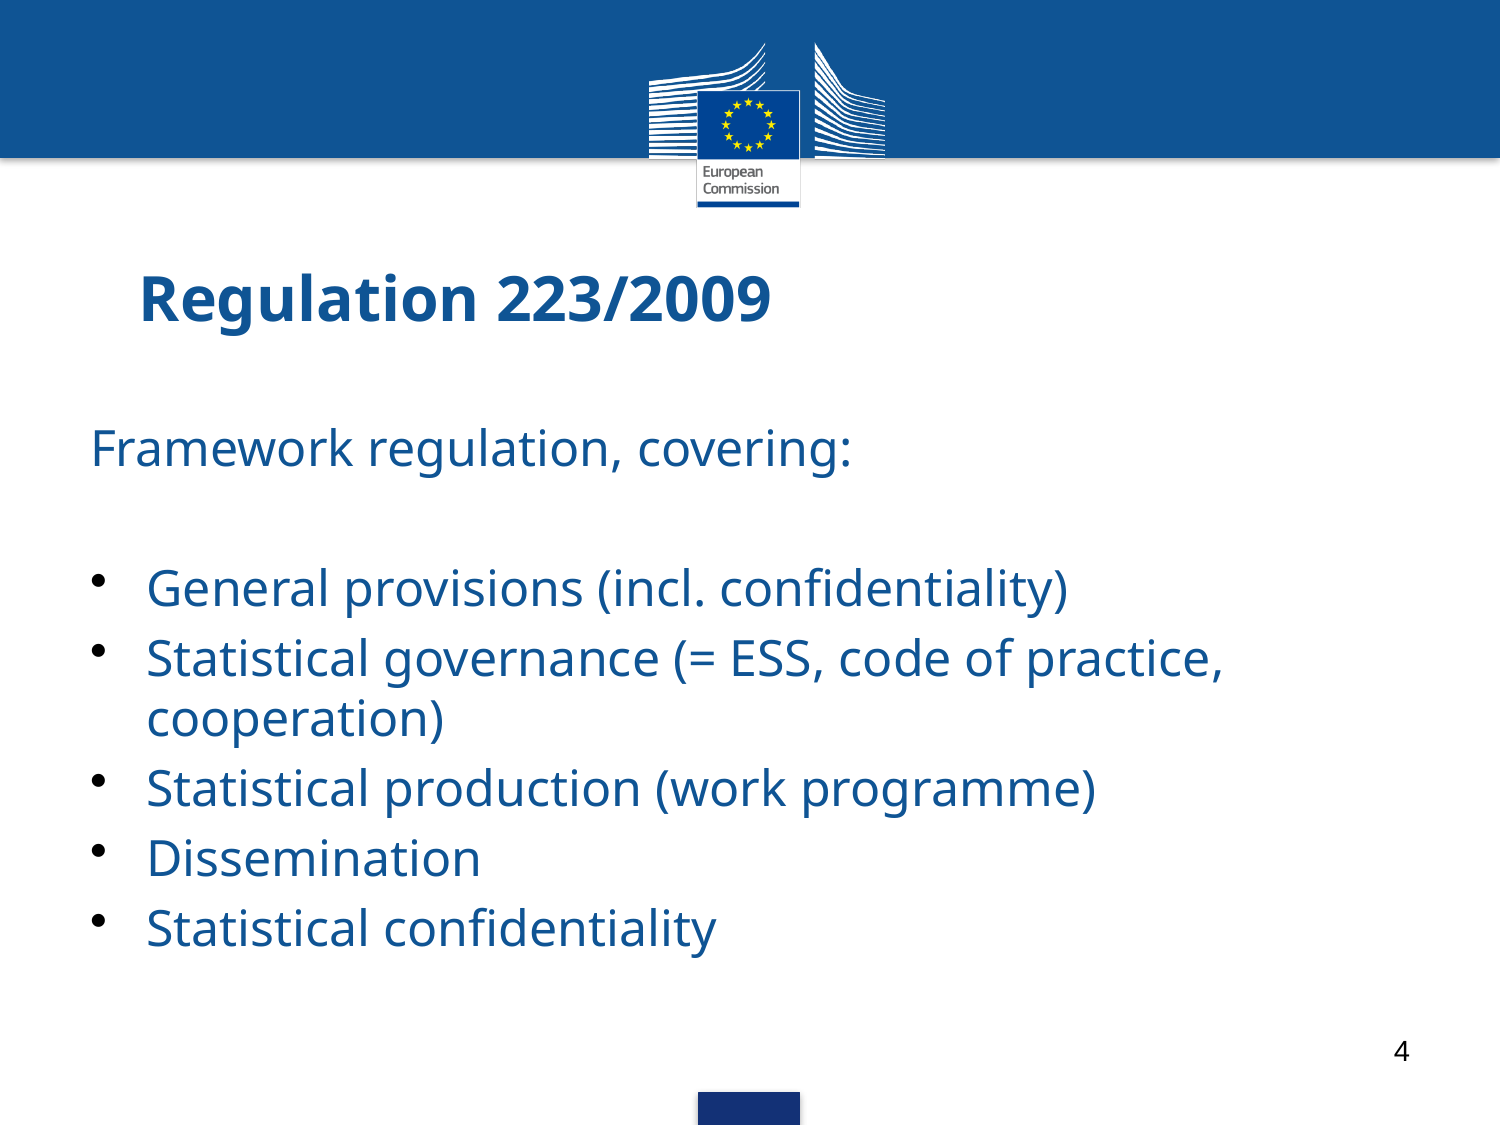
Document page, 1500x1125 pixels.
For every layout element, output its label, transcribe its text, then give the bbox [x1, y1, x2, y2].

list Framework regulation, covering: General provisions (incl. confidentiality) Statistical governance (= ESS, code of practice, cooperation) Statistical production (work programme) Dissemination Statistical confidentiality [75, 408, 1425, 988]
slide_number 4 [1074, 1024, 1425, 1103]
title Regulation 223/2009 [64, 219, 1415, 374]
picture [649, 42, 885, 208]
